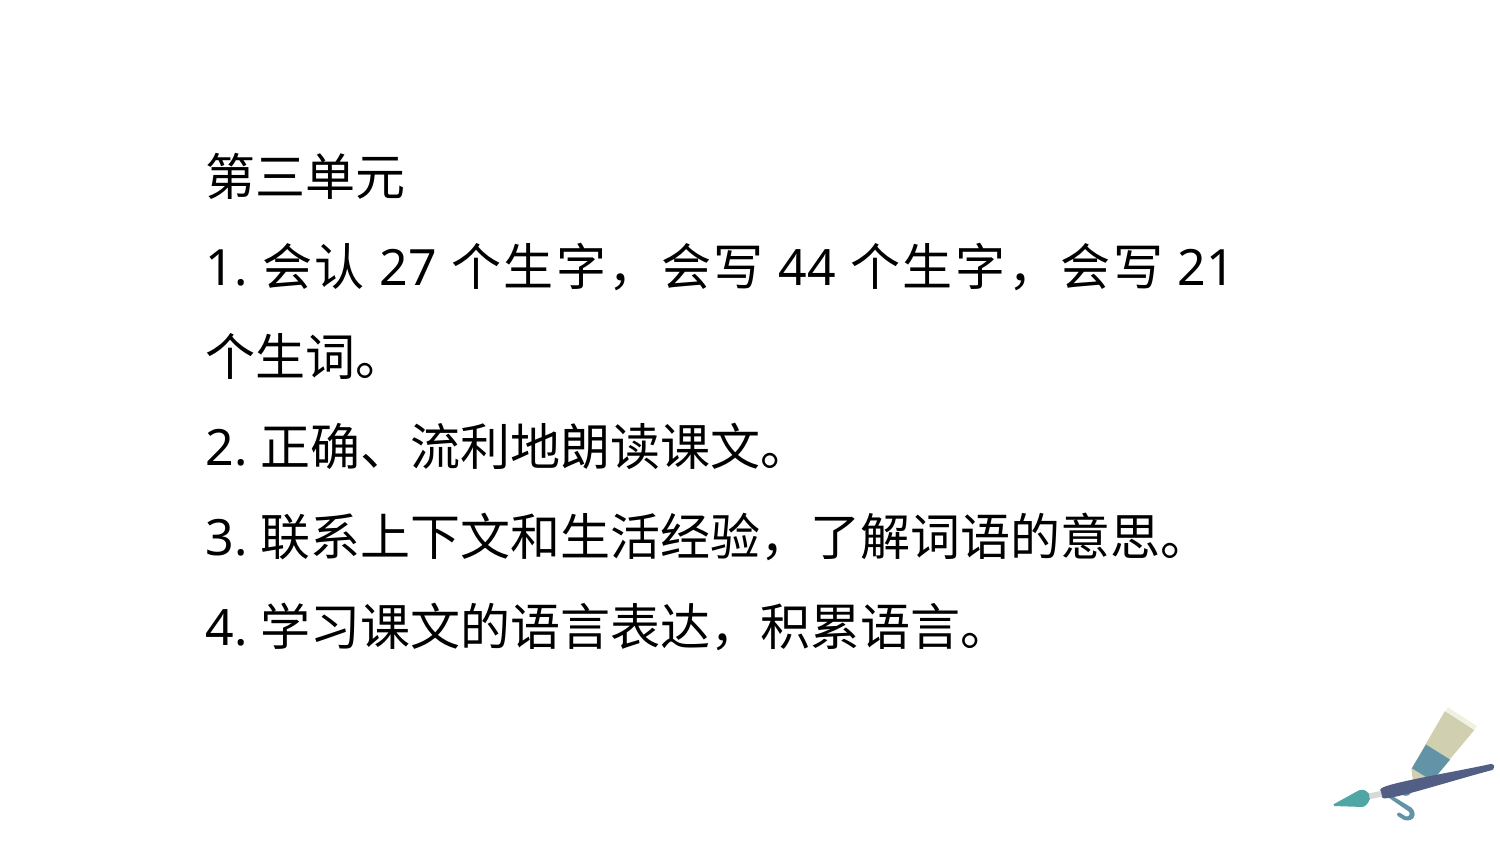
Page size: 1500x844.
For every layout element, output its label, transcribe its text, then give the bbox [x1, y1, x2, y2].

text_box 第三单元 1.会认27个生字，会写44个生字，会写21个生词。 2.正确、流利地朗读课文。 3.联系上下文和生活经验，了解词语的意思。 4.学习课文的语言表达，积累语言。 [145, 107, 1262, 663]
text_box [1358, 708, 1481, 844]
